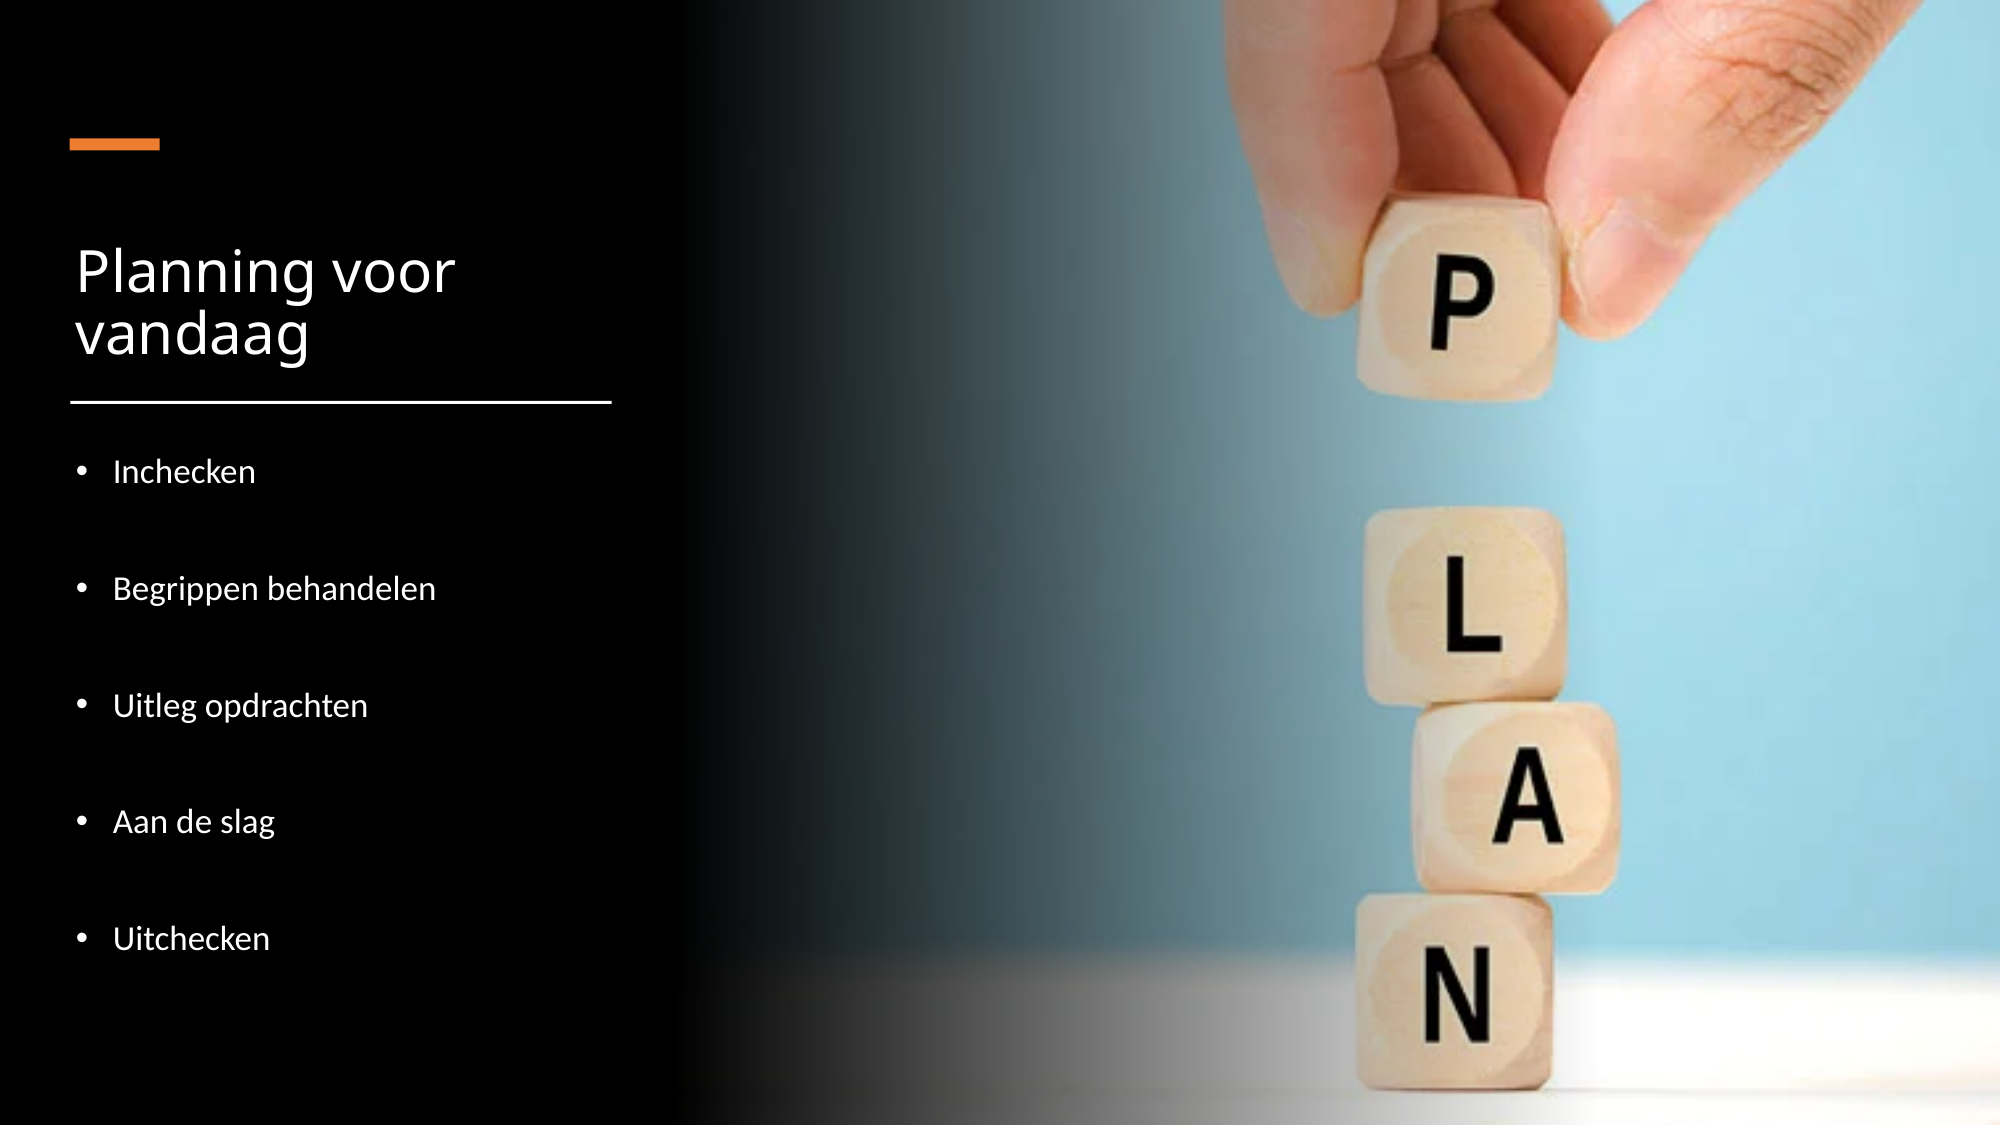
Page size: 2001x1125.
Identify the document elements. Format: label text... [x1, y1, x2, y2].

title Planning voor vandaag [60, 190, 577, 375]
text_box [69, 137, 161, 151]
picture [577, 0, 2000, 1125]
list Inchecken Begrippen behandelen Uitleg opdrachten Aan de slag Uitchecken [60, 445, 577, 972]
text_box [69, 400, 577, 405]
text_box [0, 0, 577, 1125]
